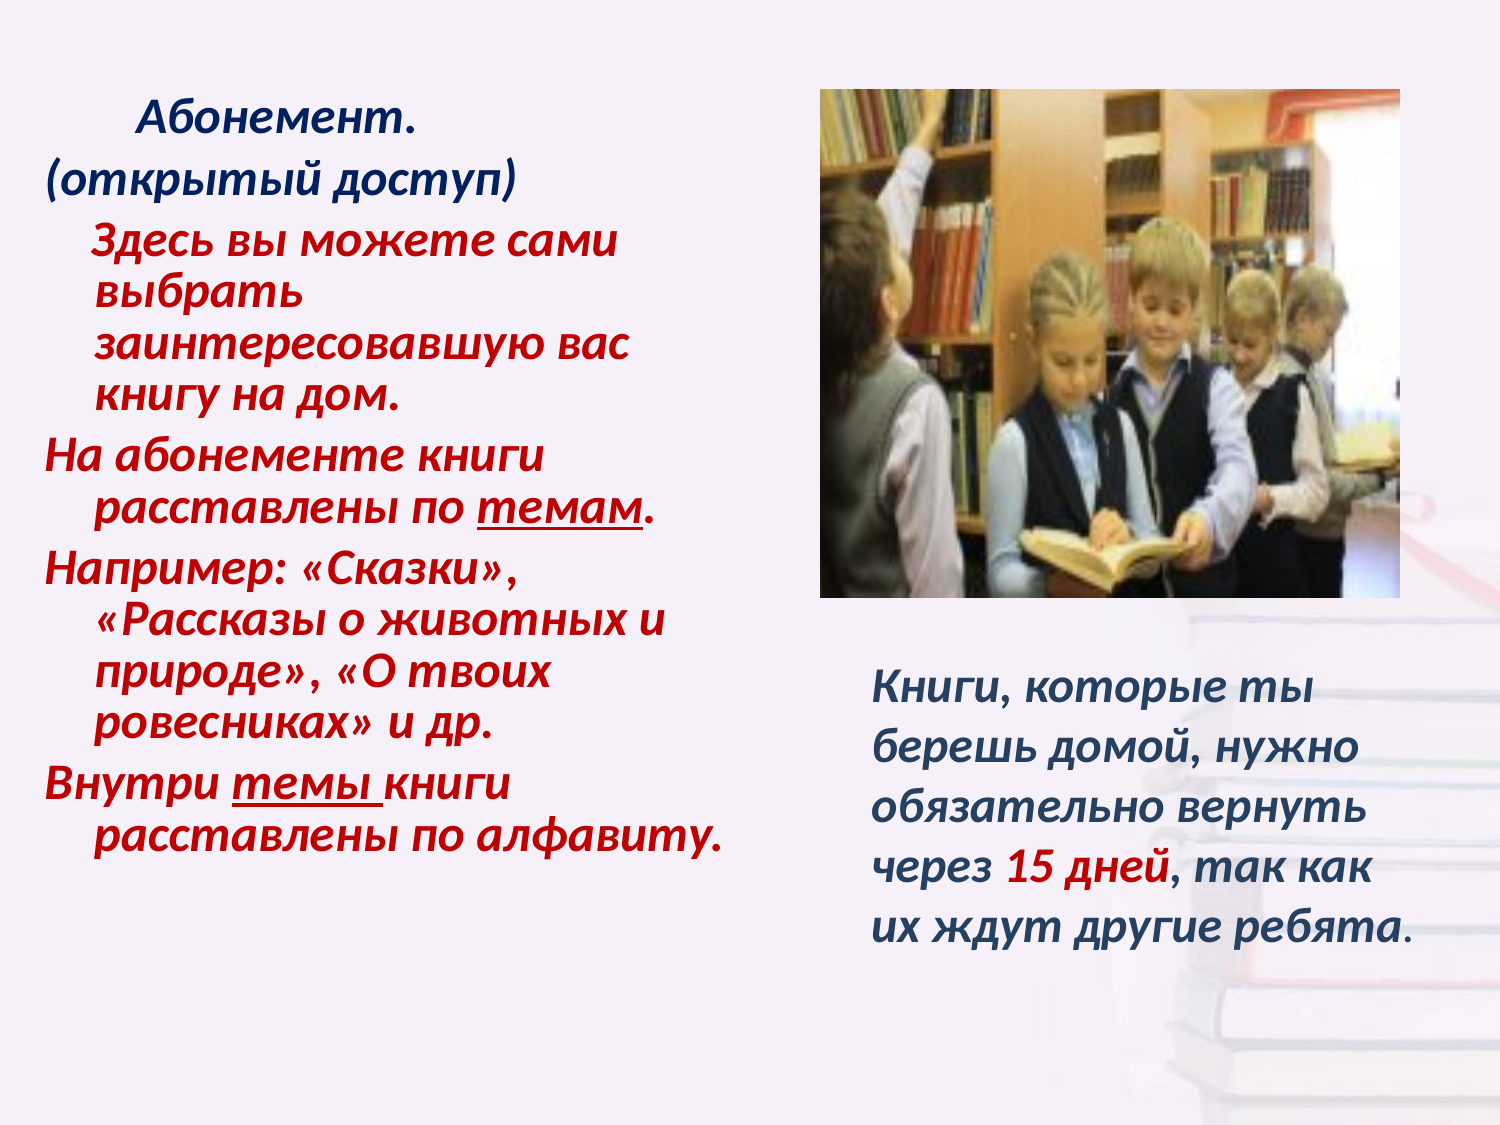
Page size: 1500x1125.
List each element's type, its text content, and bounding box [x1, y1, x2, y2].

text_box Книги, которые ты берешь домой, нужно обязательно вернуть через 15 дней, так как их ждут другие ребята. [856, 645, 1436, 960]
picture [0, 0, 1500, 1125]
list Абонемент. (открытый доступ) Здесь вы можете сами выбрать заинтересовавшую вас книгу на дом. На абонементе книги расставлены по темам. Например: «Сказки», «Рассказы о животных и природе», «О твоих ровесниках» и др. Внутри темы книги расставлены по алфавиту. [29, 66, 774, 1059]
